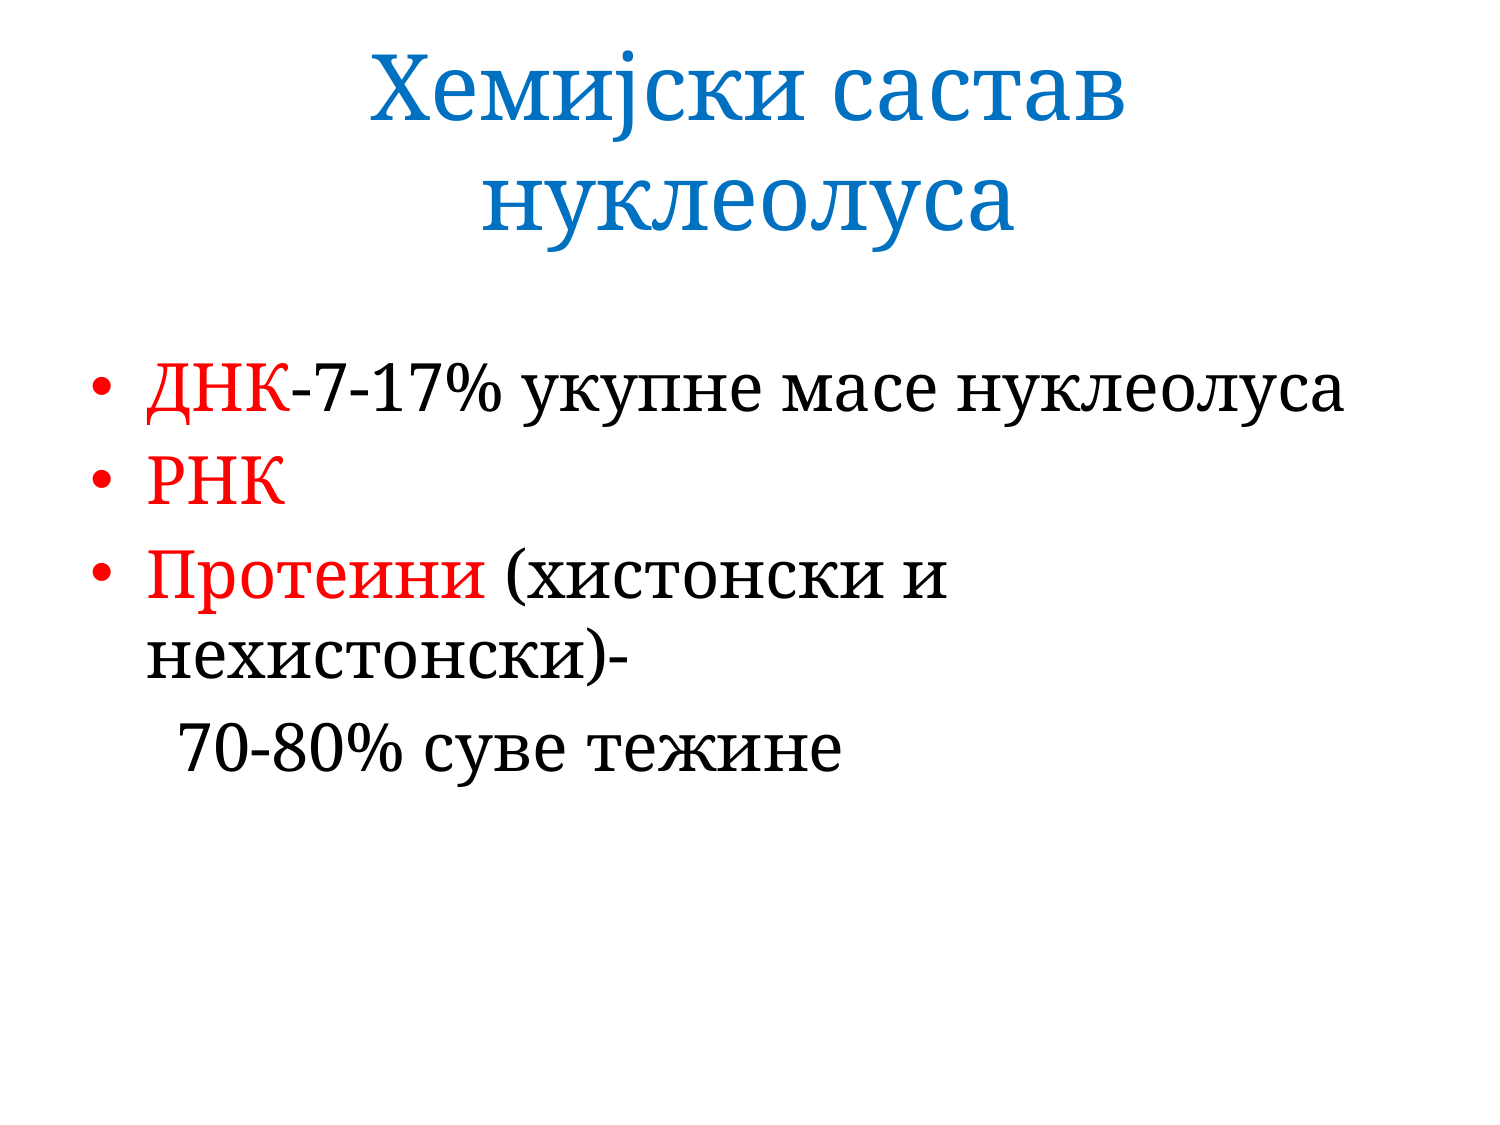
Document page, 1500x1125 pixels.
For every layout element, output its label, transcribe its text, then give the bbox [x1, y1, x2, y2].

list ДНК-7-17% укупне масе нуклеолуса РНК Протеини (хистонски и нехистонски)- 70-80% суве тежине [75, 337, 1425, 918]
title Хемијски састав нуклеолуса [75, 45, 1425, 233]
